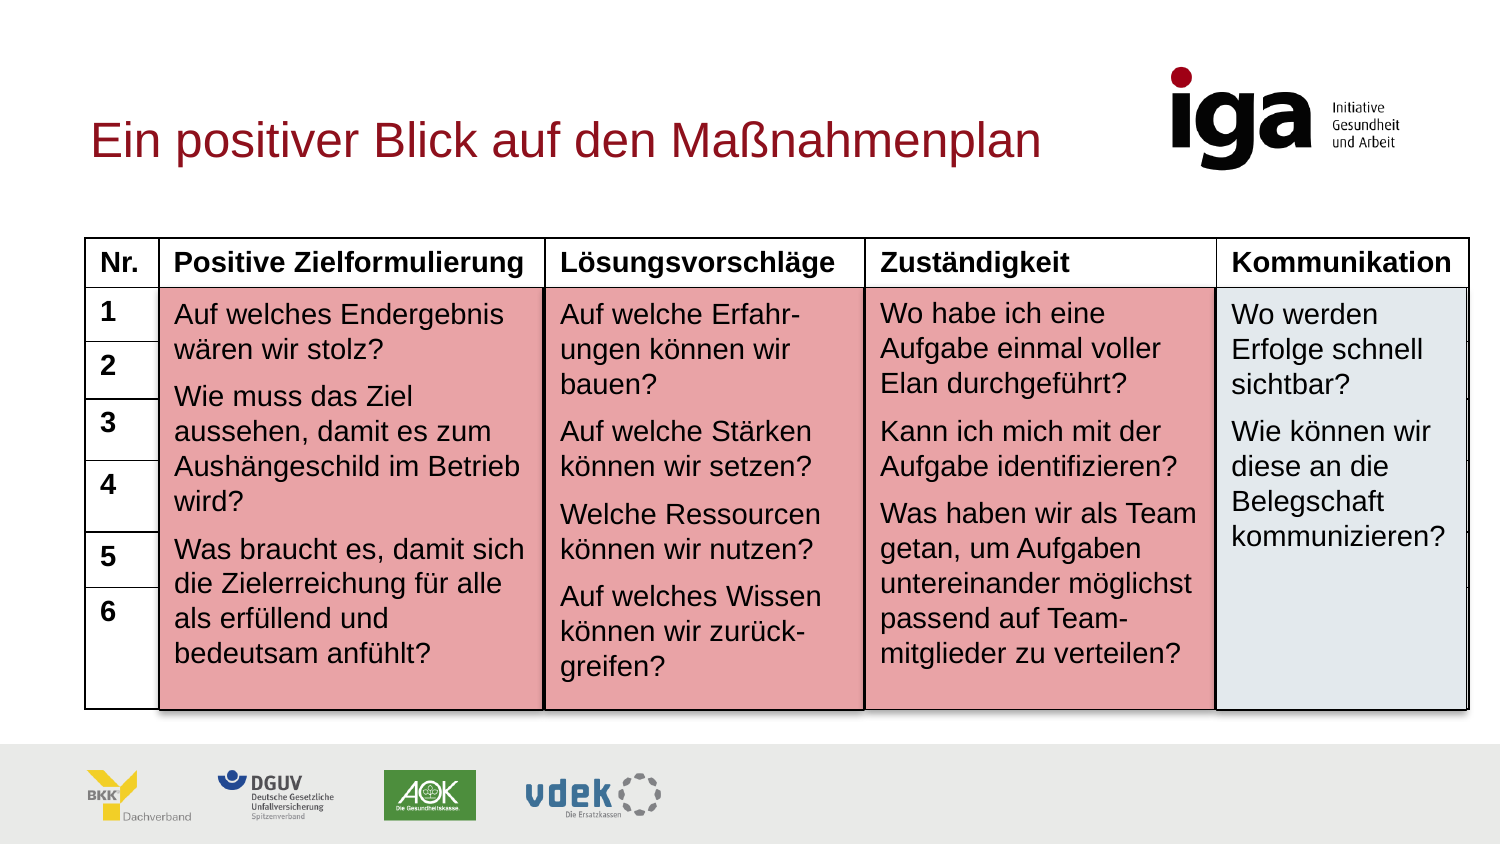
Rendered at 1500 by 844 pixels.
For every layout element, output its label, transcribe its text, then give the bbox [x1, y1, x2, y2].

table_cell 6 [86, 588, 154, 708]
text_box Wo habe ich eine Aufgabe einmal voller Elan durchgeführt? Kann ich mich mit der Aufgabe identifizieren? Was haben wir als Team getan, um Aufgaben untereinander möglichst passend auf Team-mitglieder zu verteilen? [865, 287, 1215, 710]
text_box Auf welche Erfahr-ungen können wir bauen? Auf welche Stärken können wir setzen? Welche Ressourcen können wir nutzen? Auf welches Wissen können wir zurück-greifen? [544, 287, 863, 711]
text_box Auf welches Endergebnis wären wir stolz? Wie muss das Ziel aussehen, damit es zum Aushängeschild im Betrieb wird? Was braucht es, damit sich die Zielerreichung für alle als erfüllend und bedeutsam anfühlt? [159, 287, 543, 711]
table_header Nr. [86, 239, 158, 287]
table_header Kommunikation [1217, 239, 1468, 287]
table_cell 5 [86, 533, 154, 587]
table_header Lösungsvorschläge [546, 239, 864, 286]
text_box Wo werden Erfolge schnell sichtbar? Wie können wir diese an die Belegschaft kommunizieren? [1216, 287, 1467, 711]
table_header Positive Zielformulierung [160, 239, 544, 286]
table_header Zuständigkeit [866, 239, 1216, 286]
table_cell 4 [86, 461, 154, 531]
title Ein positiver Blick auf den Maßnahmenplan [75, 100, 1123, 188]
table_cell 1 [86, 288, 157, 341]
table_cell 2 [86, 342, 154, 398]
table_cell 3 [86, 400, 154, 460]
